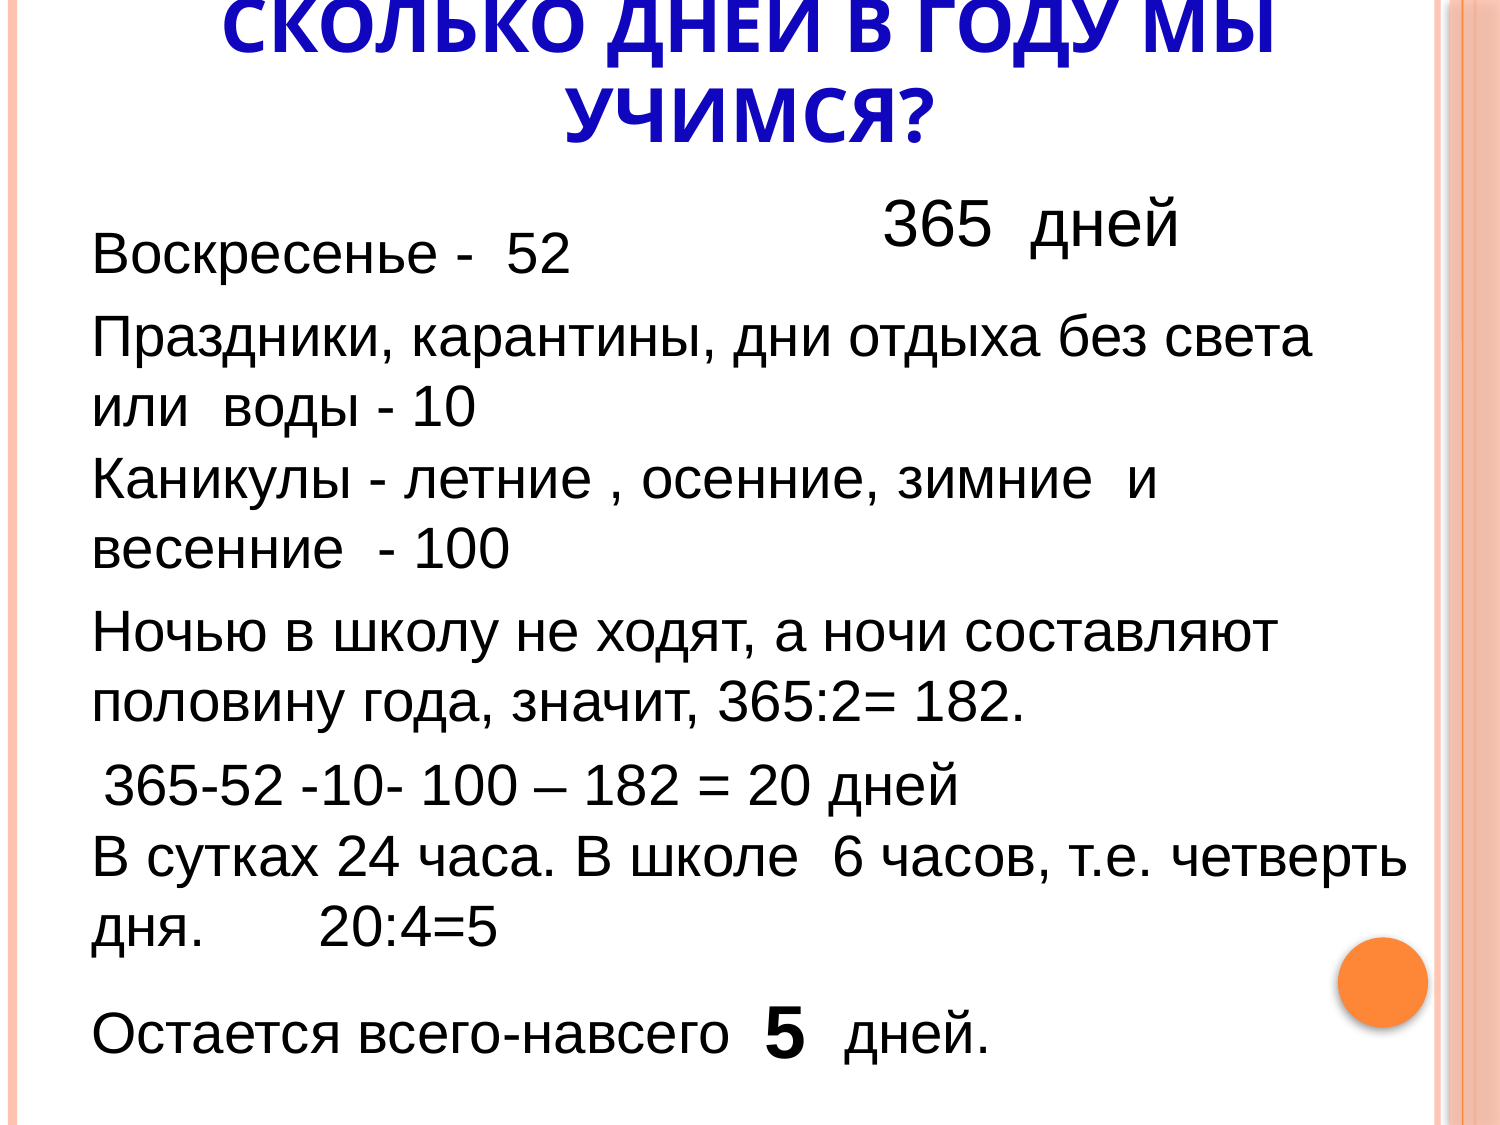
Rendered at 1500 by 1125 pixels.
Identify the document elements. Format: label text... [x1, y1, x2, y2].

title Сколько дней в году мы учимся? [53, 0, 1447, 166]
text_box В сутках 24 часа. В школе 6 часов, т.е. четверть дня. 20:4=5 [76, 810, 1447, 966]
text_box Остается всего-навсего дней. [76, 987, 749, 1073]
text_box 365-52 -10- 100 – 182 = 20 дней [88, 739, 1020, 810]
text_box Остается всего-навсего дней. [821, 987, 1282, 1073]
text_box Ночью в школу не ходят, а ночи составляют половину года, значит, 365:2= 182. [76, 586, 1388, 741]
text_box Воскресенье - 52 [76, 208, 951, 290]
text_box Каникулы - летние , осенние, зимние и весенние - 100 [76, 432, 1406, 588]
text_box Праздники, карантины, дни отдыха без света или воды - 10 [76, 290, 1424, 446]
text_box 5 [749, 975, 821, 1081]
text_box 365 дней [868, 172, 1235, 268]
